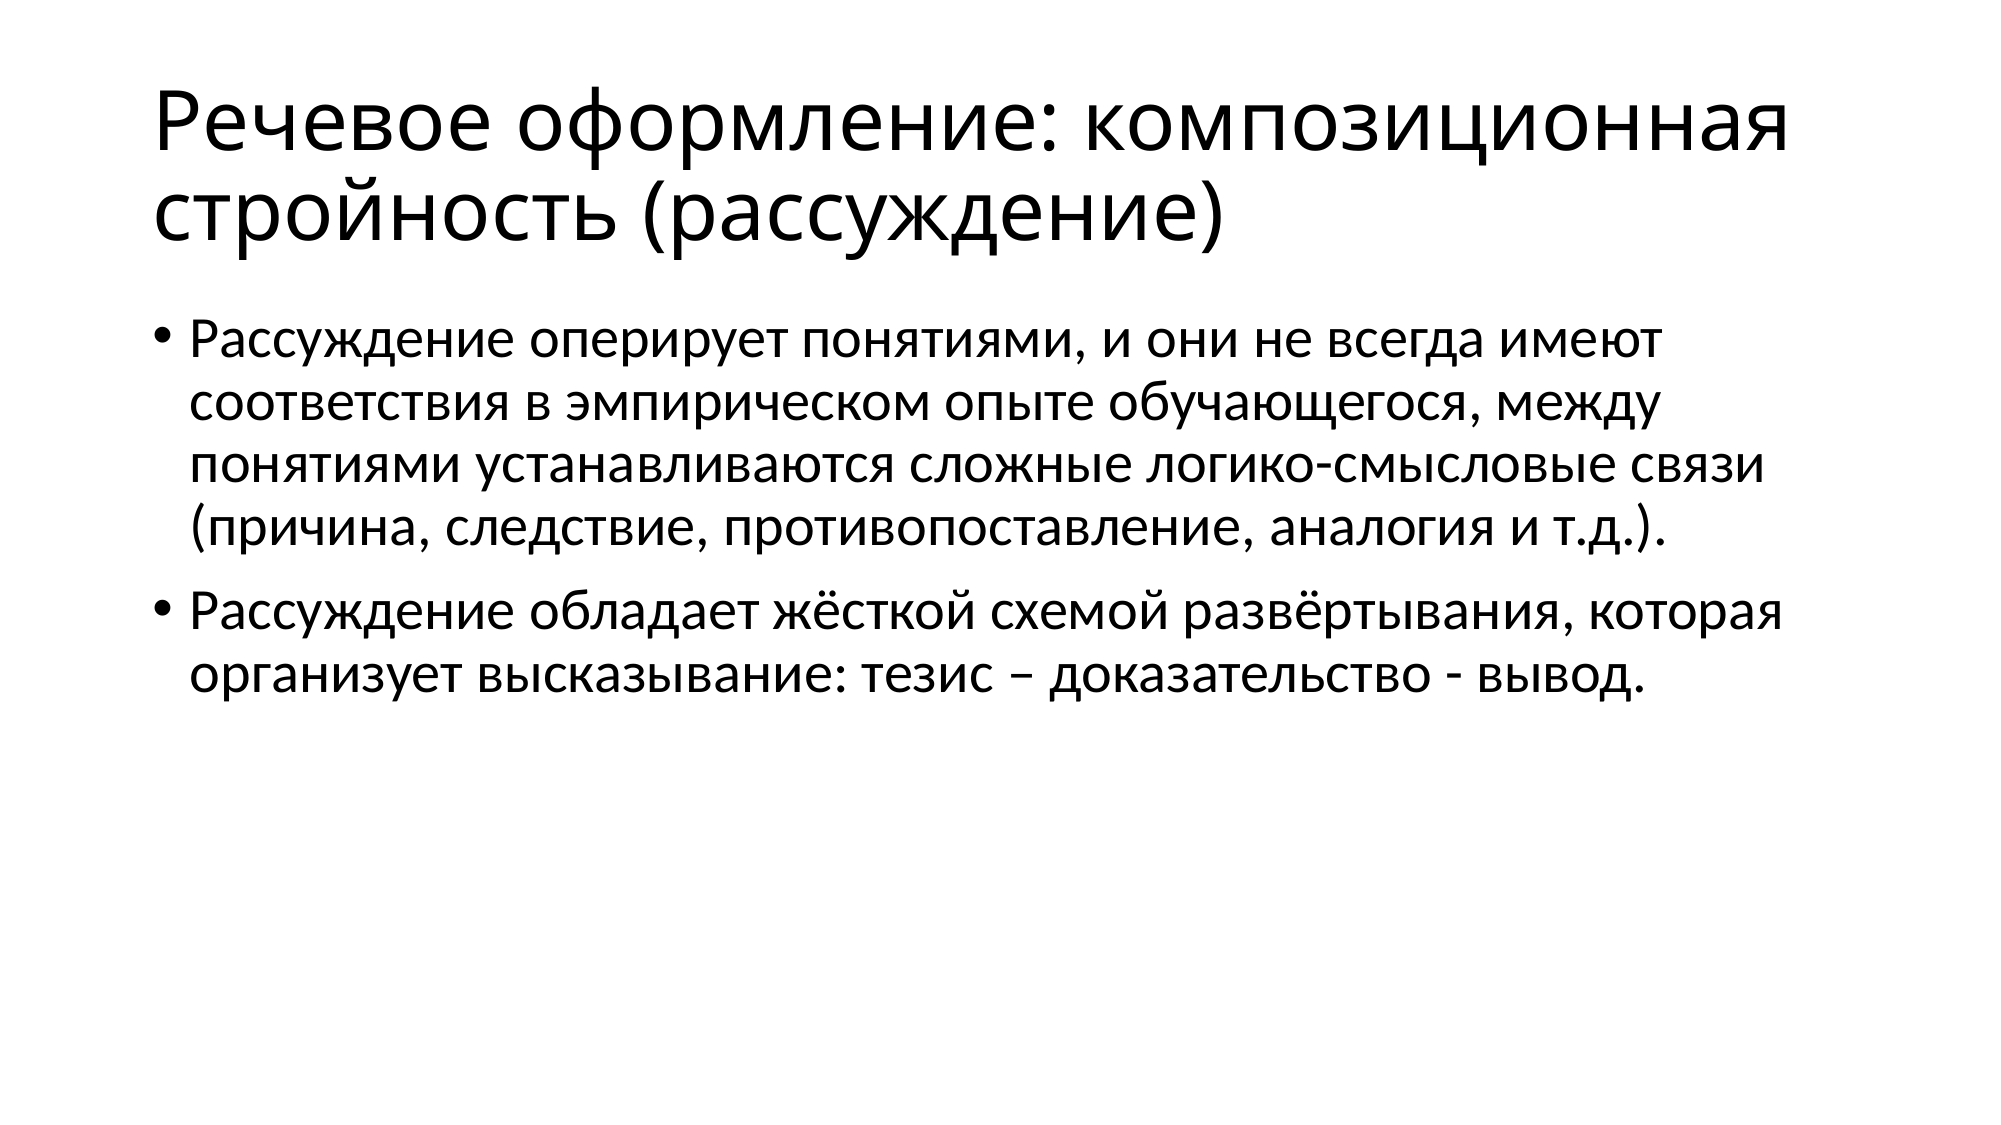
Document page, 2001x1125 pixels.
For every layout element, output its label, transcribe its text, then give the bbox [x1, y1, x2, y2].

title Речевое оформление: композиционная стройность (рассуждение) [137, 59, 1863, 278]
list Рассуждение оперирует понятиями, и они не всегда имеют соответствия в эмпирическом опыте обучающегося, между понятиями устанавливаются сложные логико-смысловые связи (причина, следствие, противопоставление, аналогия и т.д.). Рассуждение обладает жёсткой схемой развёртывания, которая организует высказывание: тезис – доказательство - вывод. [137, 299, 1863, 1014]
